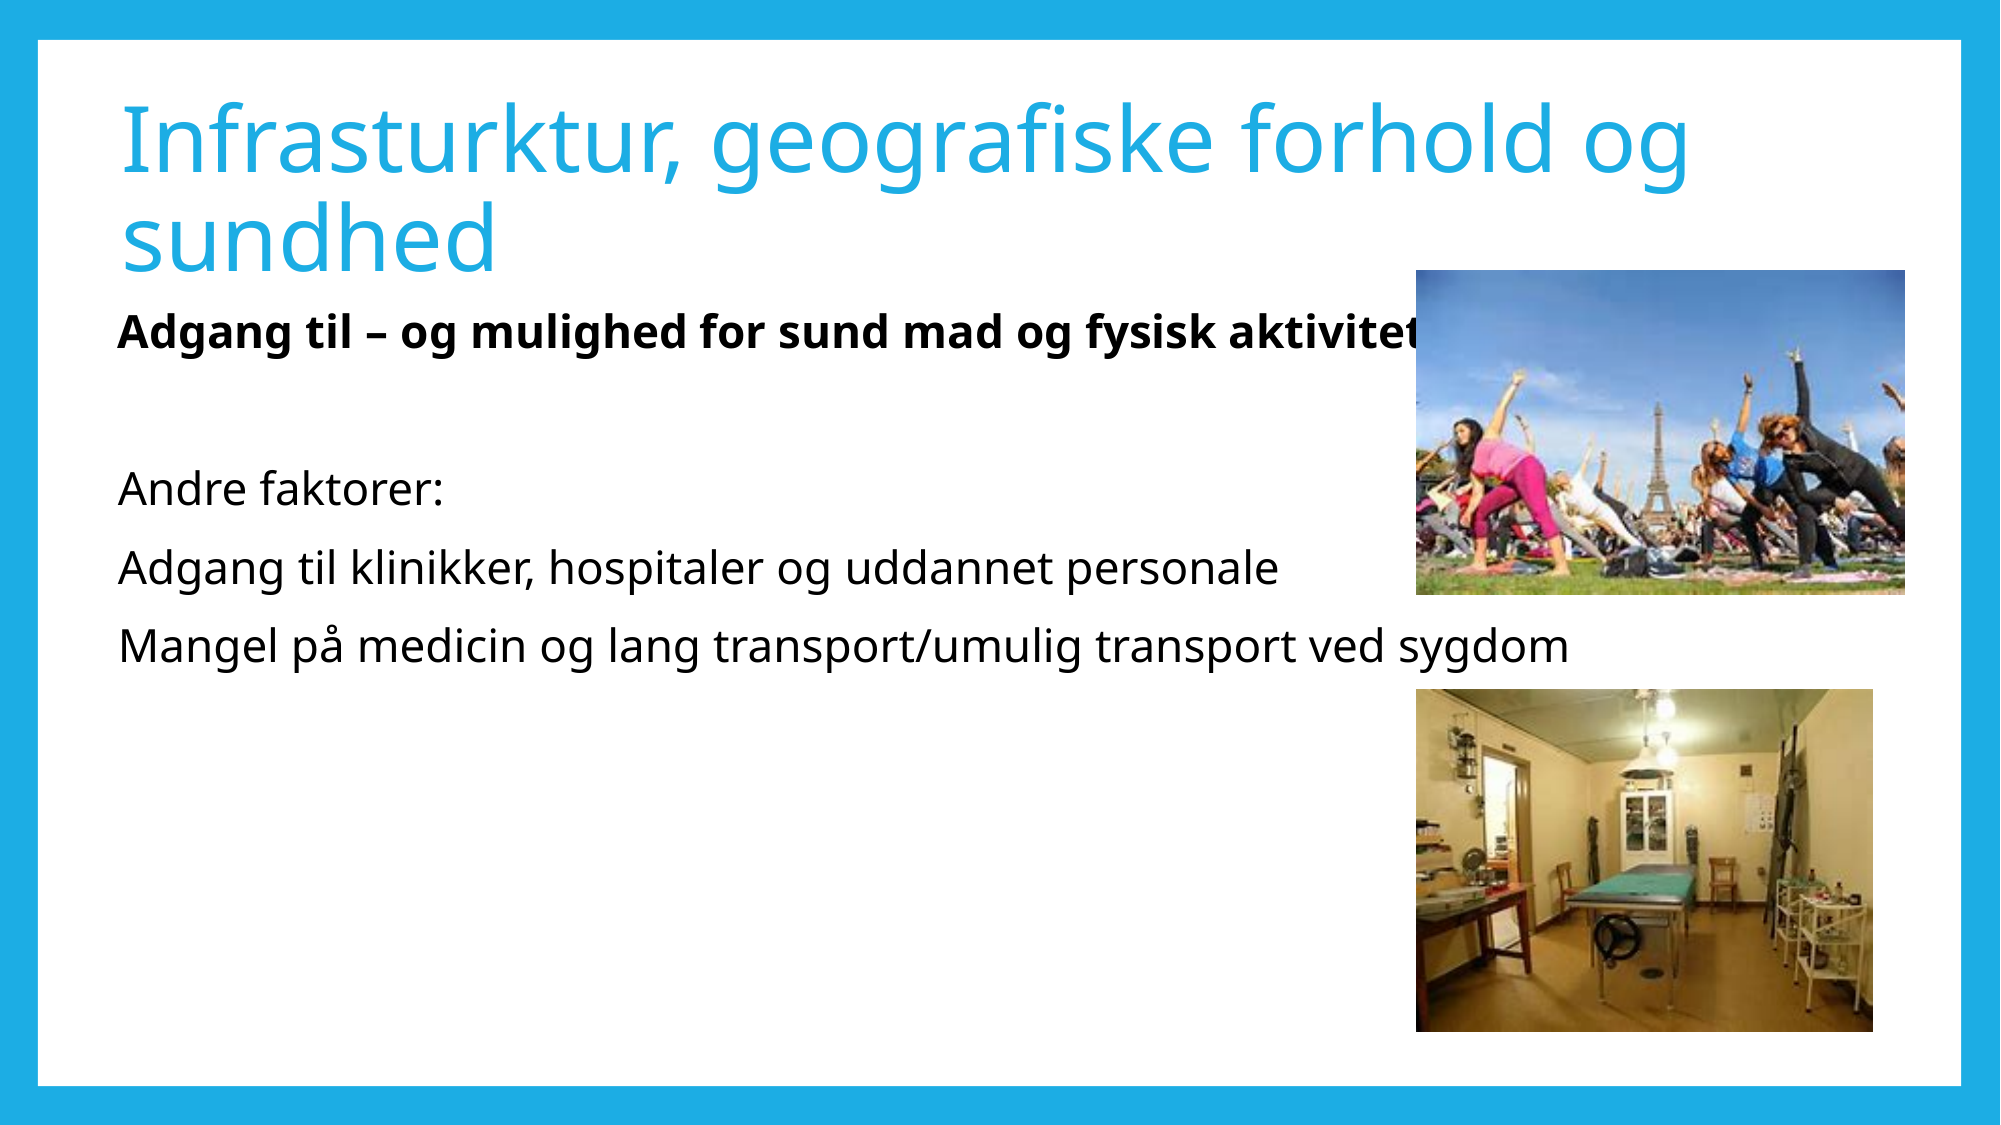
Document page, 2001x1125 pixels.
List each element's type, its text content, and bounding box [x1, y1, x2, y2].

list Adgang til – og mulighed for sund mad og fysisk aktivitet. Andre faktorer: Adgang til klinikker, hospitaler og uddannet personale Mangel på medicin og lang transport/umulig transport ved sygdom [95, 301, 1905, 1000]
picture [1416, 269, 1905, 595]
title Infrasturktur, geografiske forhold og sundhed [106, 62, 1922, 323]
picture [1415, 689, 1874, 1032]
